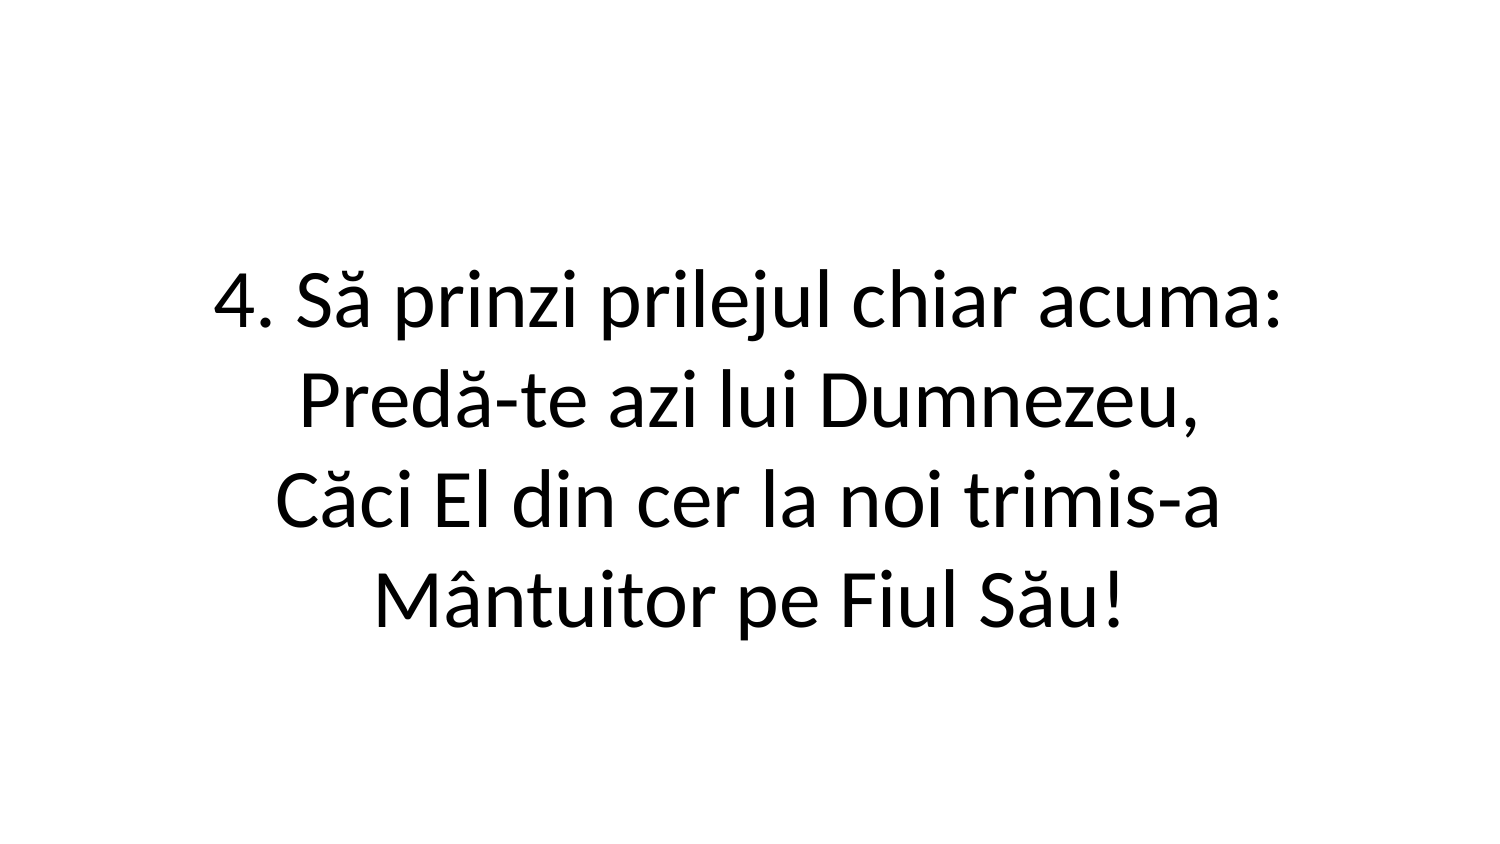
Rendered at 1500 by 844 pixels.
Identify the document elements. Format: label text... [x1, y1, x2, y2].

text_box 4. Să prinzi prilejul chiar acuma: Predă-te azi lui Dumnezeu, Căci El din cer la noi trimis-a Mântuitor pe Fiul Său! [198, 192, 1302, 652]
